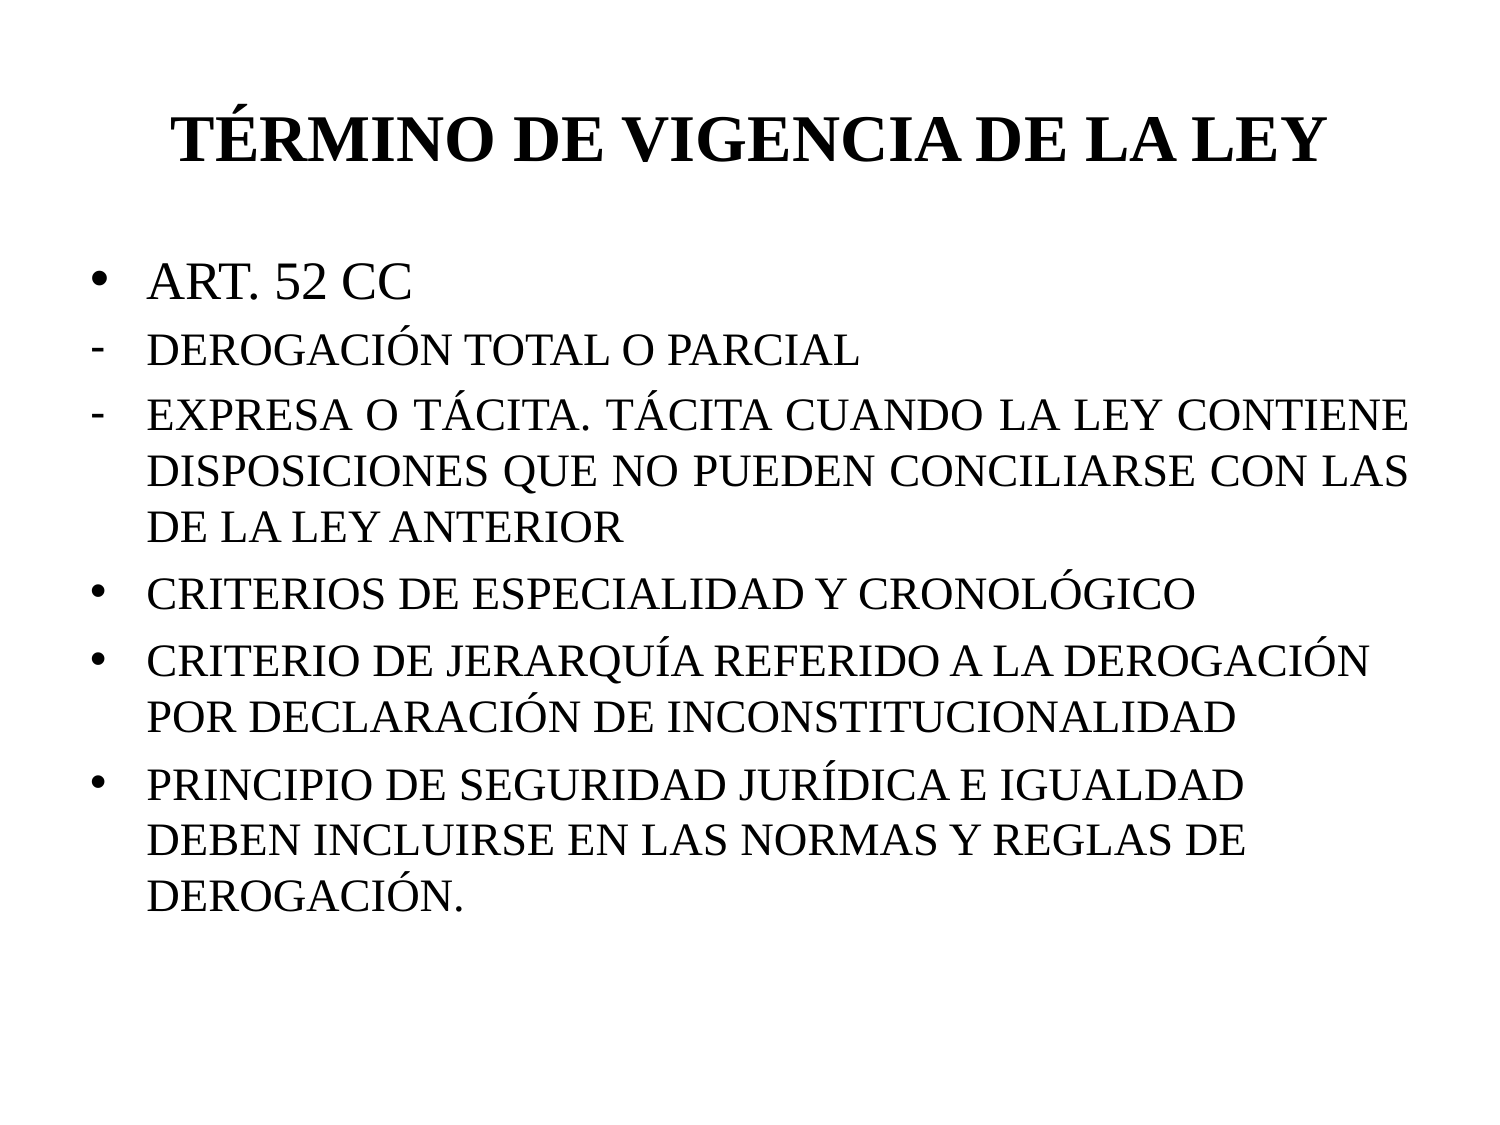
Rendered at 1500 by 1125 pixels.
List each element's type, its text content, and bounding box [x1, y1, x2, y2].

list ART. 52 CC DEROGACIÓN TOTAL O PARCIAL EXPRESA O TÁCITA. TÁCITA CUANDO LA LEY CONTIENE DISPOSICIONES QUE NO PUEDEN CONCILIARSE CON LAS DE LA LEY ANTERIOR CRITERIOS DE ESPECIALIDAD Y CRONOLÓGICO CRITERIO DE JERARQUÍA REFERIDO A LA DEROGACIÓN POR DECLARACIÓN DE INCONSTITUCIONALIDAD PRINCIPIO DE SEGURIDAD JURÍDICA E IGUALDAD DEBEN INCLUIRSE EN LAS NORMAS Y REGLAS DE DEROGACIÓN. [75, 237, 1425, 935]
title TÉRMINO DE VIGENCIA DE LA LEY [75, 62, 1425, 208]
